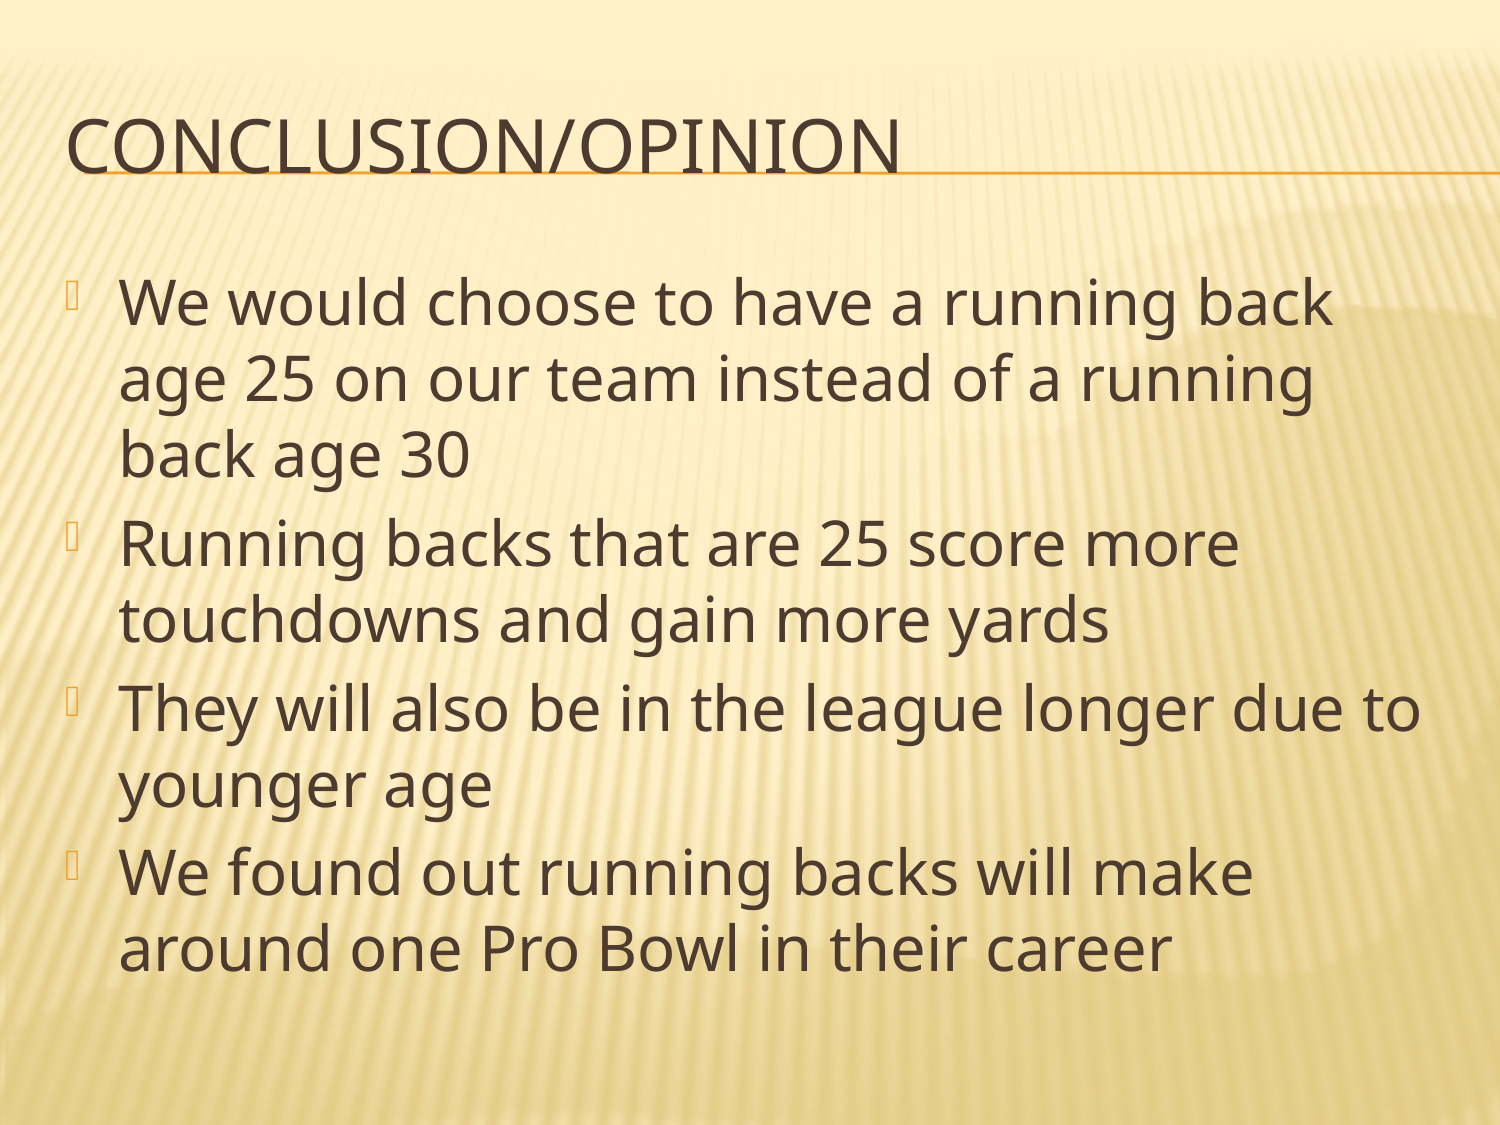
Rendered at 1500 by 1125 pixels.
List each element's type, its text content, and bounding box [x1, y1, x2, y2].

list We would choose to have a running back age 25 on our team instead of a running back age 30 Running backs that are 25 score more touchdowns and gain more yards They will also be in the league longer due to younger age We found out running backs will make around one Pro Bowl in their career [50, 254, 1475, 998]
title Conclusion/Opinion [50, 75, 1475, 213]
